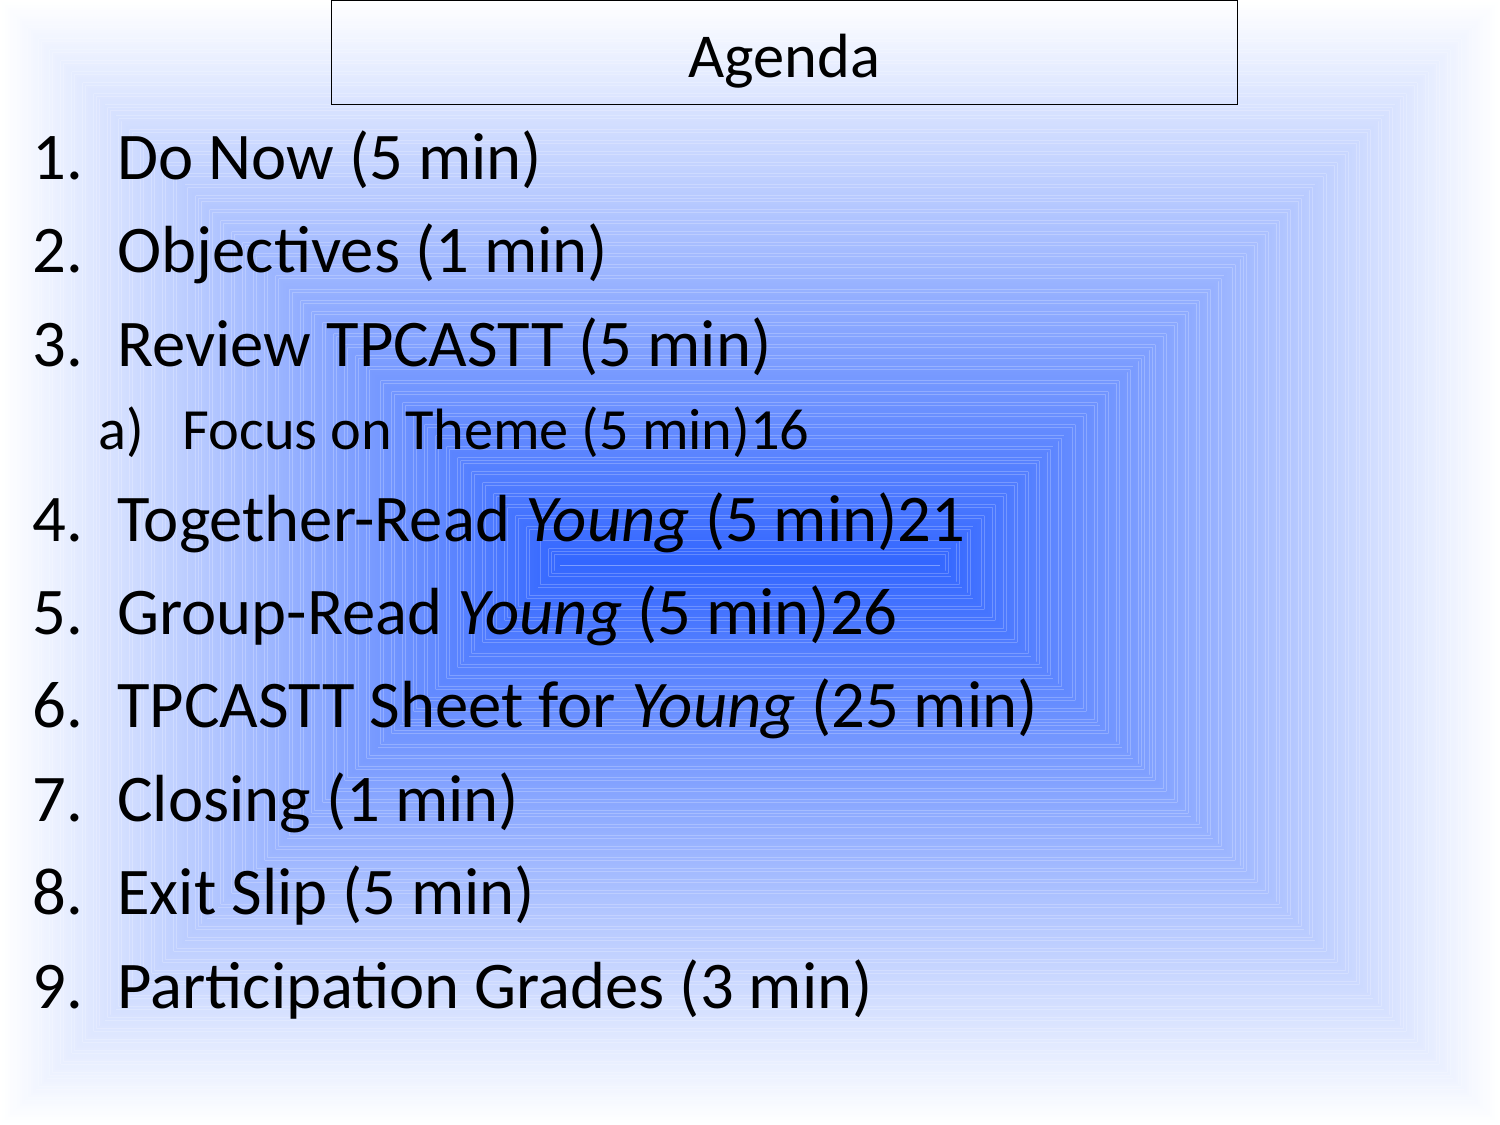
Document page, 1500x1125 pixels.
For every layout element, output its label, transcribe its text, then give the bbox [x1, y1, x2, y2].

text_box Agenda [331, 0, 1238, 105]
list Do Now (5 min) Objectives (1 min) Review TPCASTT (5 min) Focus on Theme (5 min)16 Together-Read Young (5 min)21 Group-Read Young (5 min)26 TPCASTT Sheet for Young (25 min) Closing (1 min) Exit Slip (5 min) Participation Grades (3 min) [0, 104, 1500, 1125]
